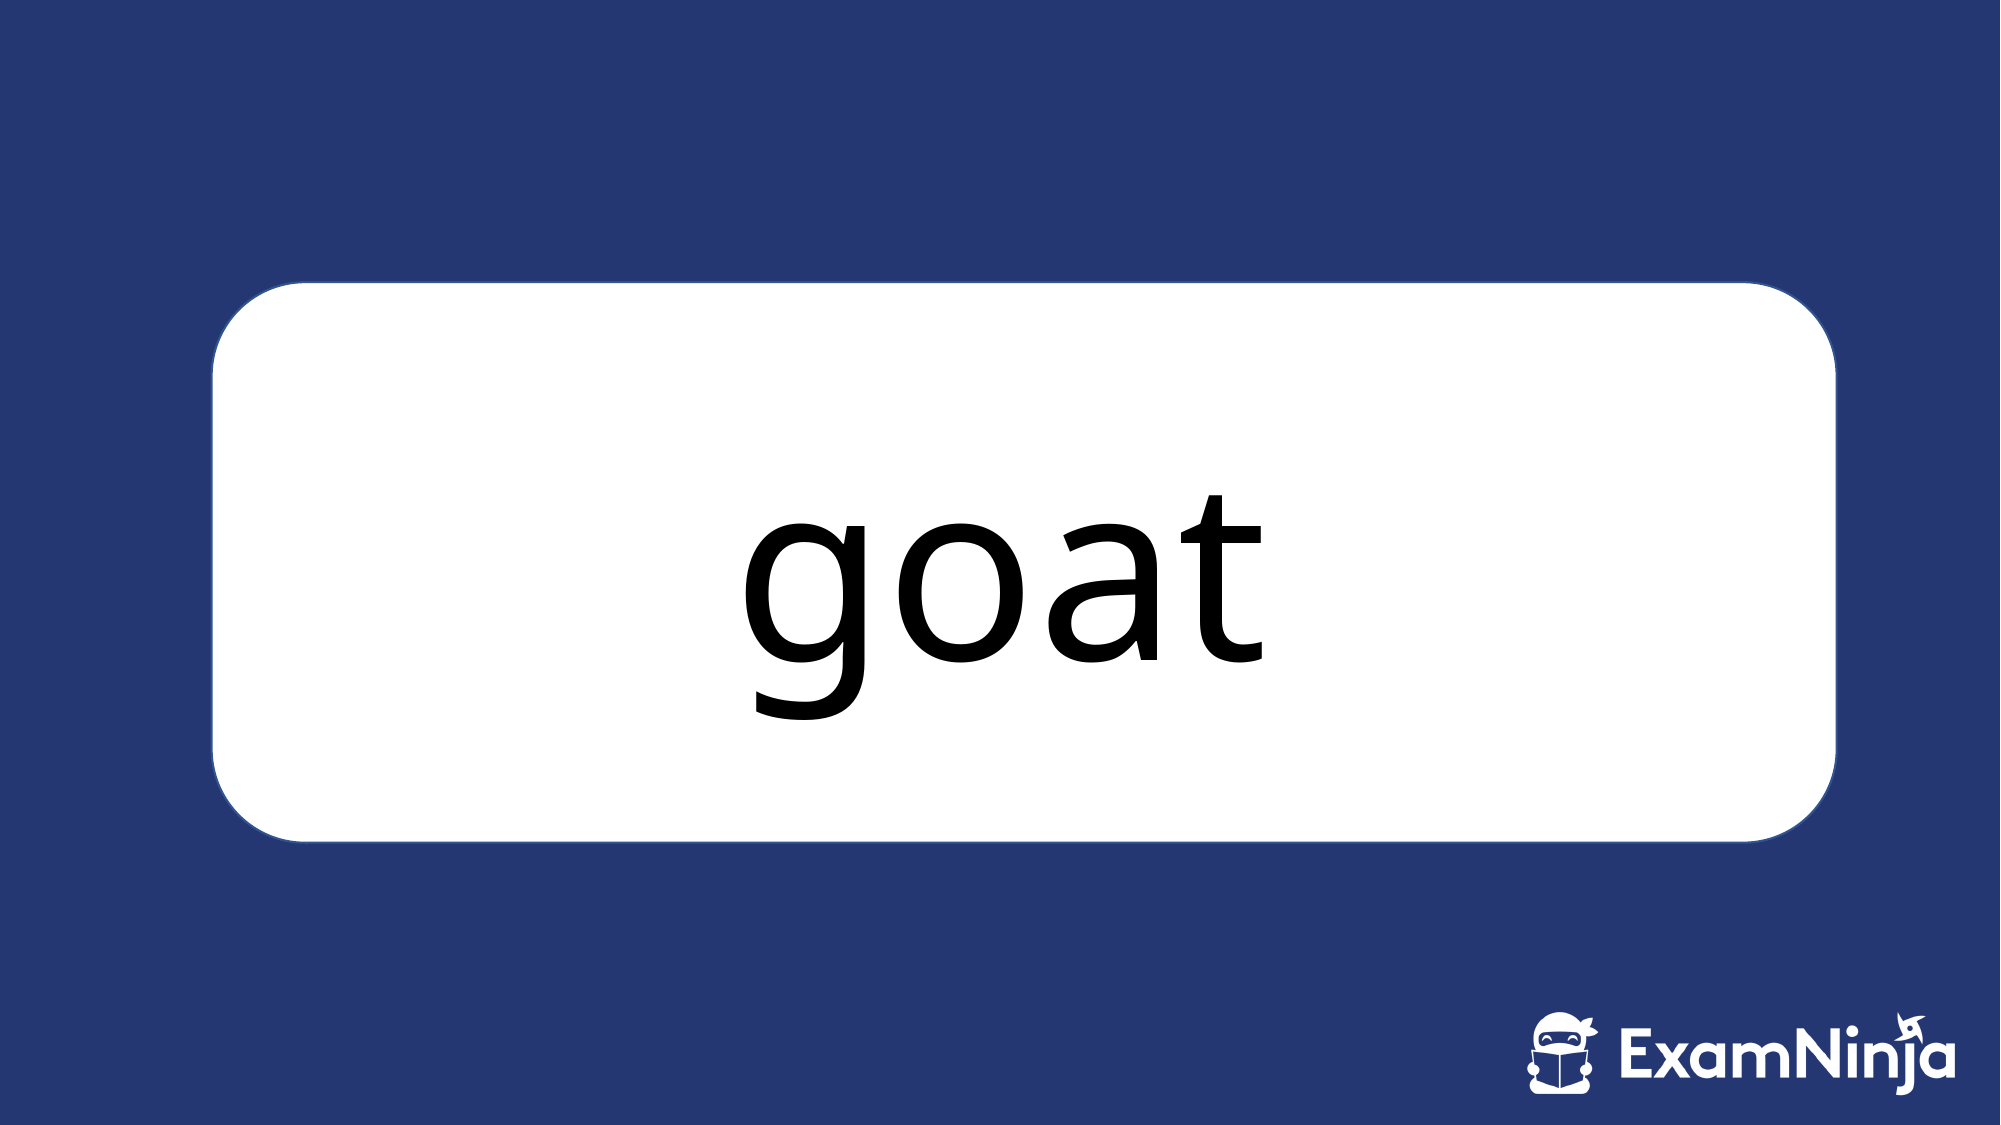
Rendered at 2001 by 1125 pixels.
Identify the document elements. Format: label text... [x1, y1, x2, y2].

text_box [210, 281, 1838, 403]
text_box [210, 719, 1838, 844]
picture [1501, 1003, 1979, 1102]
text_box goat [143, 403, 1857, 719]
